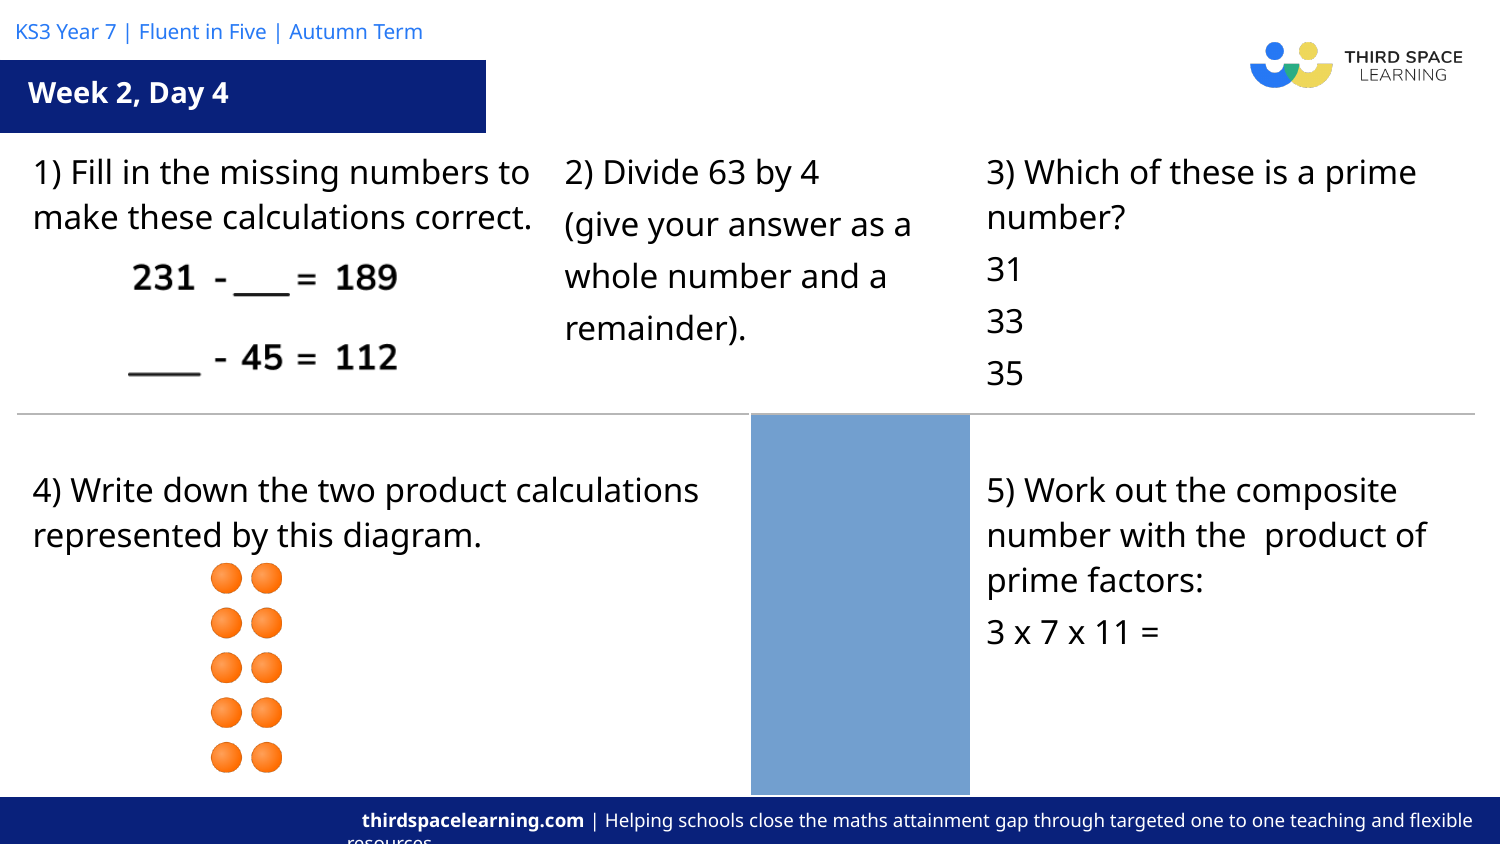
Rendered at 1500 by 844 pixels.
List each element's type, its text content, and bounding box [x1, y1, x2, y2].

table_cell 5) Work out the composite number with the product of prime factors: 3 x 7 x 11 = [972, 415, 1474, 794]
picture [128, 254, 399, 381]
picture [210, 562, 282, 774]
table_header 3) Which of these is a prime number? 31 33 35 [972, 142, 1474, 413]
text_box Week 2, Day 4 [13, 59, 383, 125]
picture [1250, 33, 1465, 99]
table_cell 4) Write down the two product calculations represented by this diagram. [19, 415, 749, 794]
table_header 1) Fill in the missing numbers to make these calculations correct. [19, 142, 549, 413]
table_header 2) Divide 63 by 4 (give your answer as a whole number and a remainder). [550, 142, 970, 413]
